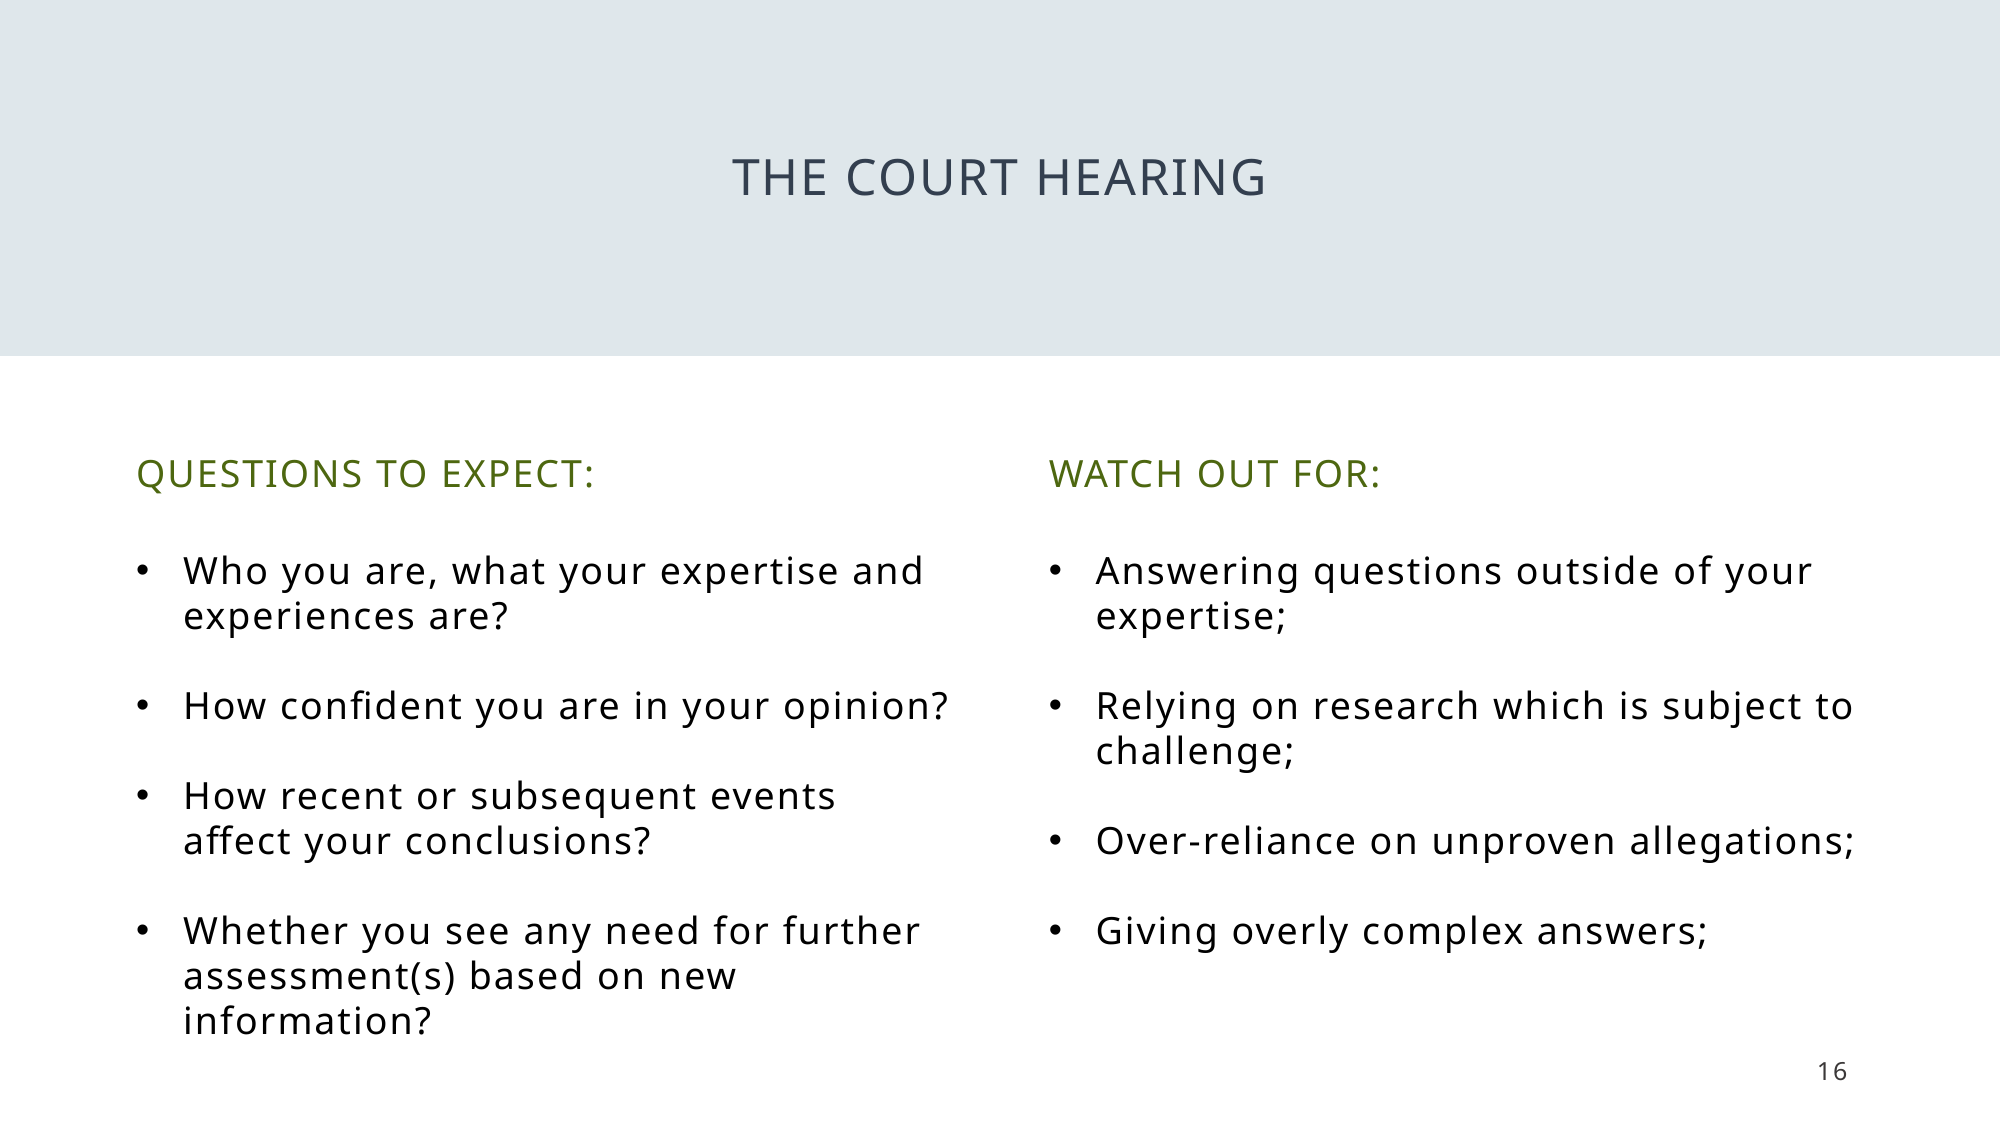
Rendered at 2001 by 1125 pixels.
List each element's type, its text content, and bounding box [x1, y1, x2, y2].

title The court hearing [137, 98, 1863, 262]
slide_number 16 [1412, 1042, 1863, 1103]
list Answering questions outside of your expertise; Relying on research which is subject to challenge; Over-reliance on unproven allegations; Giving overly complex answers; [1033, 539, 1879, 942]
list Questions to expect: [121, 421, 622, 504]
list Watch out for: [1033, 422, 1420, 504]
list Who you are, what your expertise and experiences are? How confident you are in your opinion? How recent or subsequent events affect your conclusions? Whether you see any need for further assessment(s) based on new information? [121, 539, 966, 942]
